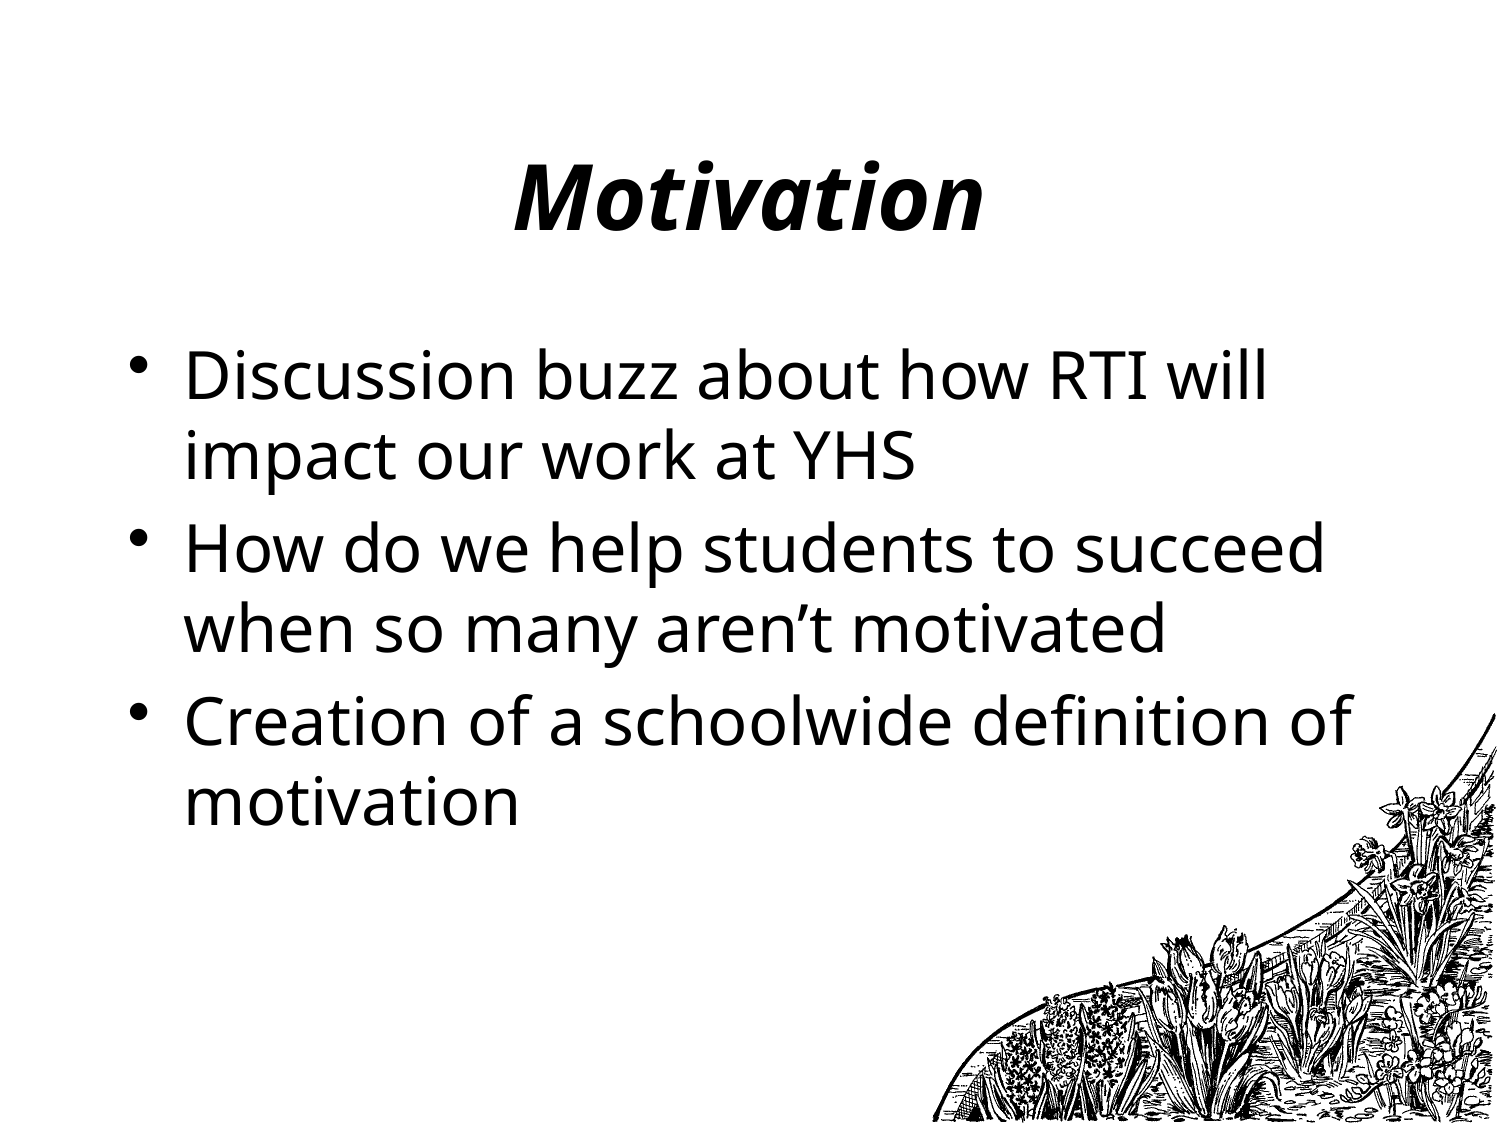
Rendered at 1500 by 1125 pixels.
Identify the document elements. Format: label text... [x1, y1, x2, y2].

list Discussion buzz about how RTI will impact our work at YHS How do we help students to succeed when so many aren’t motivated Creation of a schoolwide definition of motivation [112, 324, 1388, 1001]
title Motivation [112, 99, 1388, 288]
picture [930, 711, 1500, 1125]
